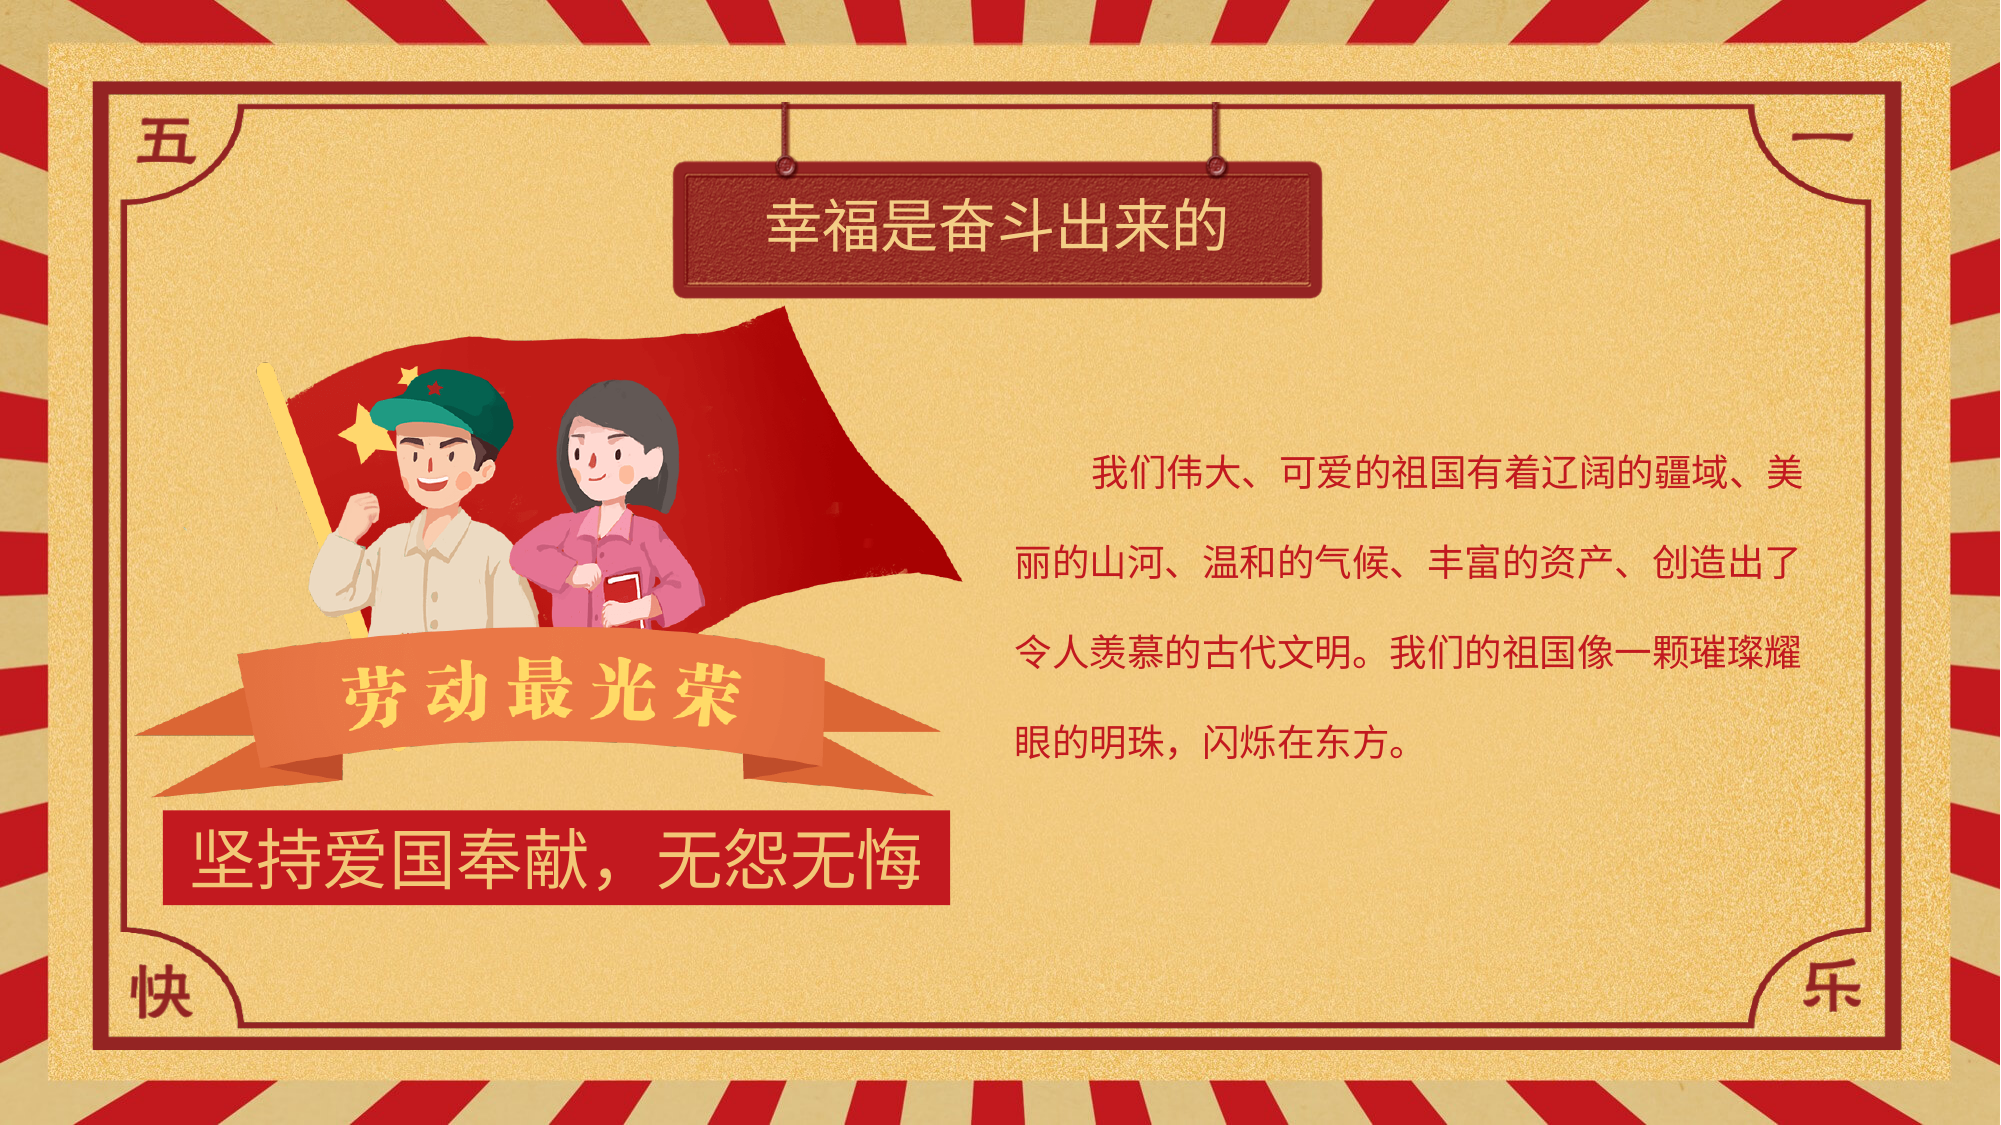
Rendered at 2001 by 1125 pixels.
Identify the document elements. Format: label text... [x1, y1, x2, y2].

picture [0, 11, 2000, 1125]
text_box 坚持爱国奉献，无怨无悔 [162, 811, 951, 906]
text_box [506, 102, 1488, 318]
picture [0, 0, 2000, 10]
text_box 我们伟大、可爱的祖国有着辽阔的疆域、美丽的山河、温和的气候、丰富的资产、创造出了令人羡慕的古代文明。我们的祖国像一颗璀璨耀眼的明珠，闪烁在东方。 [999, 396, 1827, 772]
